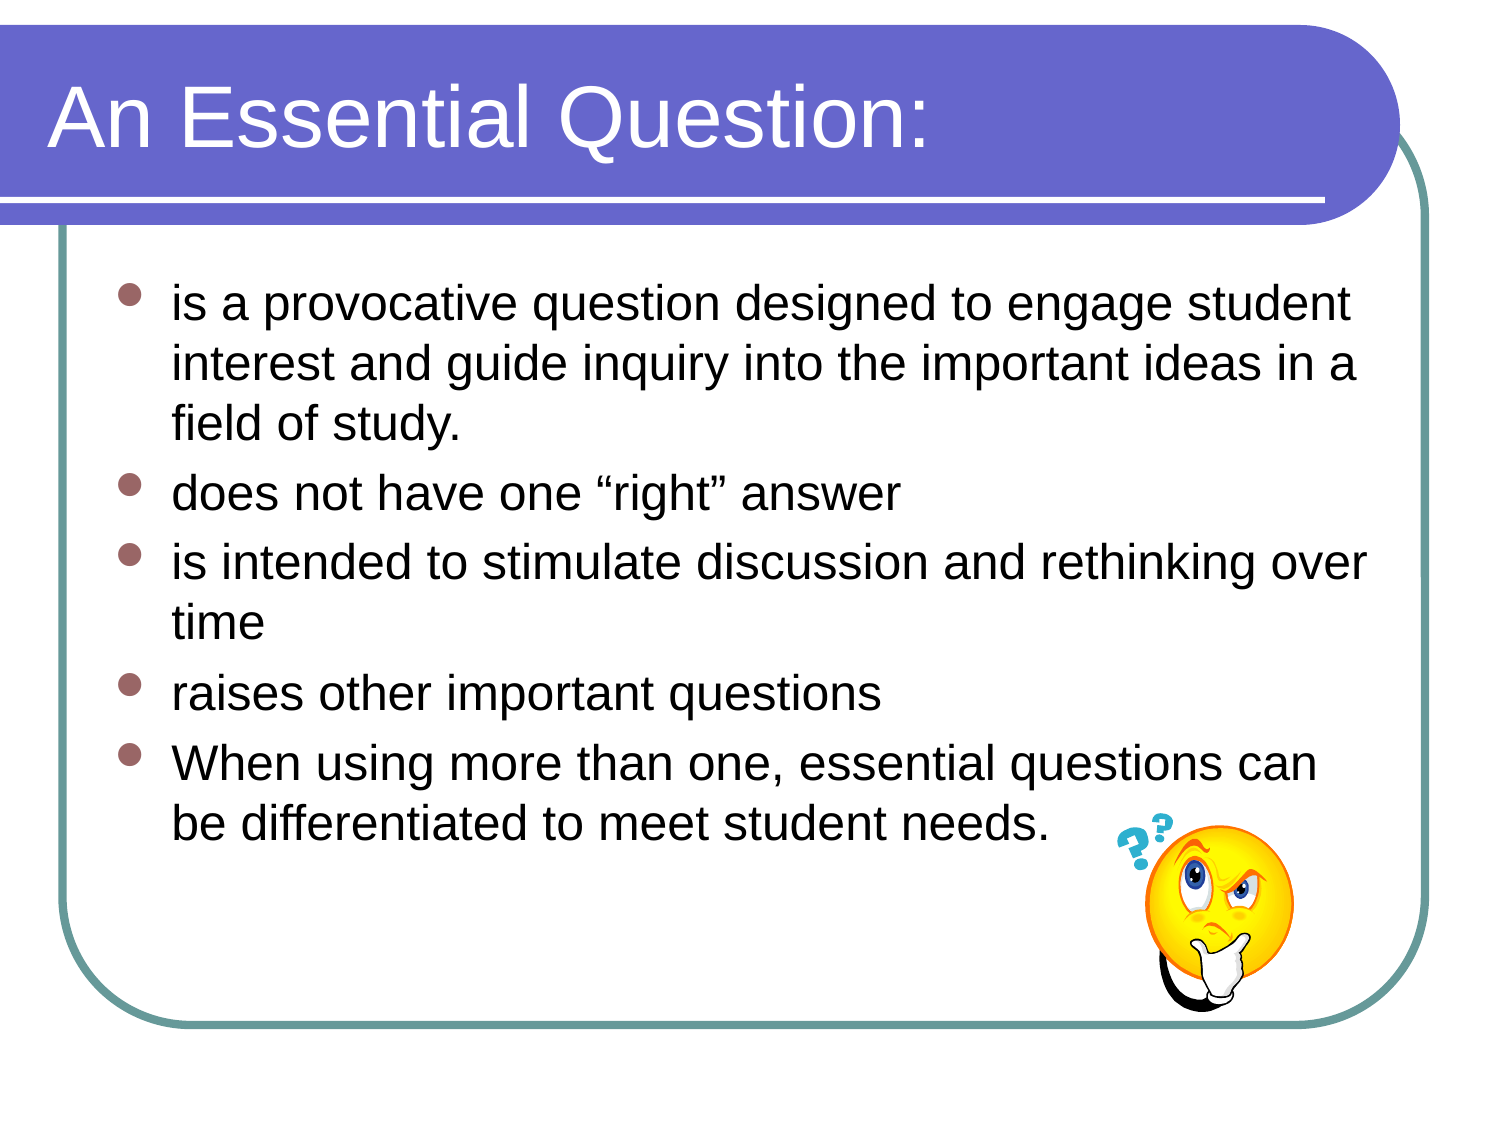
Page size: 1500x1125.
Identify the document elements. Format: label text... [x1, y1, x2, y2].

picture [1116, 812, 1295, 1013]
list is a provocative question designed to engage student interest and guide inquiry into the important ideas in a field of study. does not have one “right” answer is intended to stimulate discussion and rethinking over time raises other important questions When using more than one, essential questions can be differentiated to meet student needs. [99, 262, 1401, 988]
title An Essential Question: [31, 37, 1348, 188]
